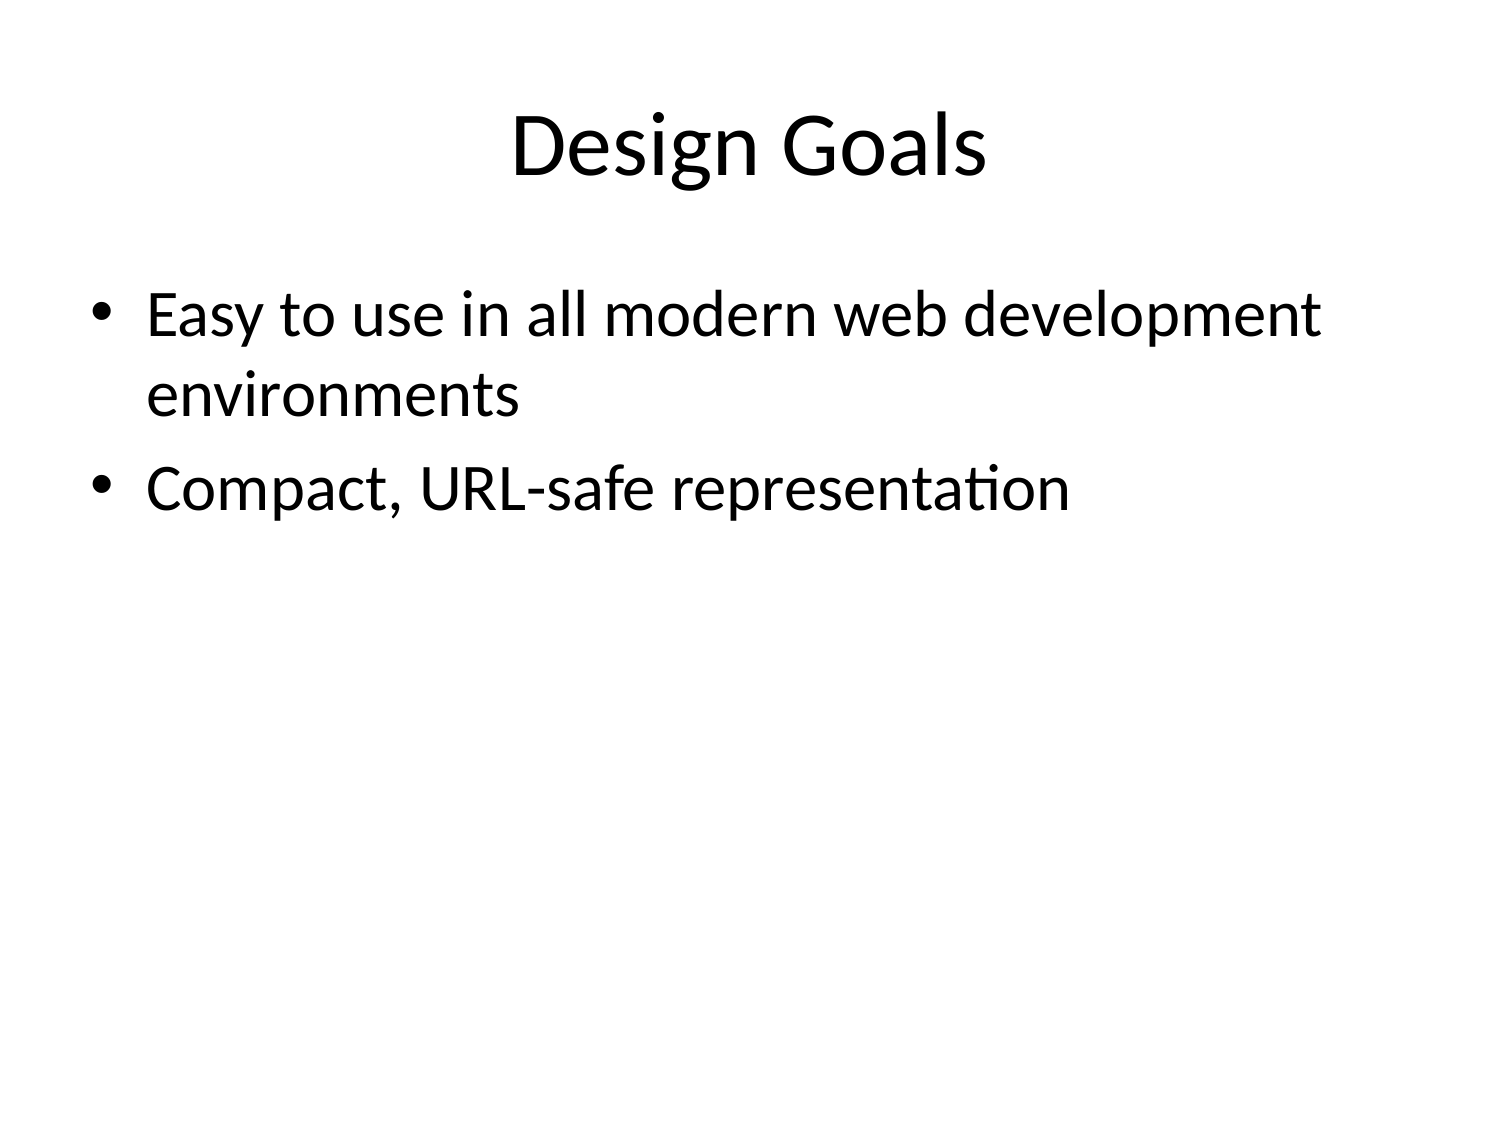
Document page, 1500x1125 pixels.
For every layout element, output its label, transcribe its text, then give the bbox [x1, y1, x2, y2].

title Design Goals [75, 45, 1425, 233]
list Easy to use in all modern web development environments Compact, URL-safe representation [75, 262, 1425, 1005]
